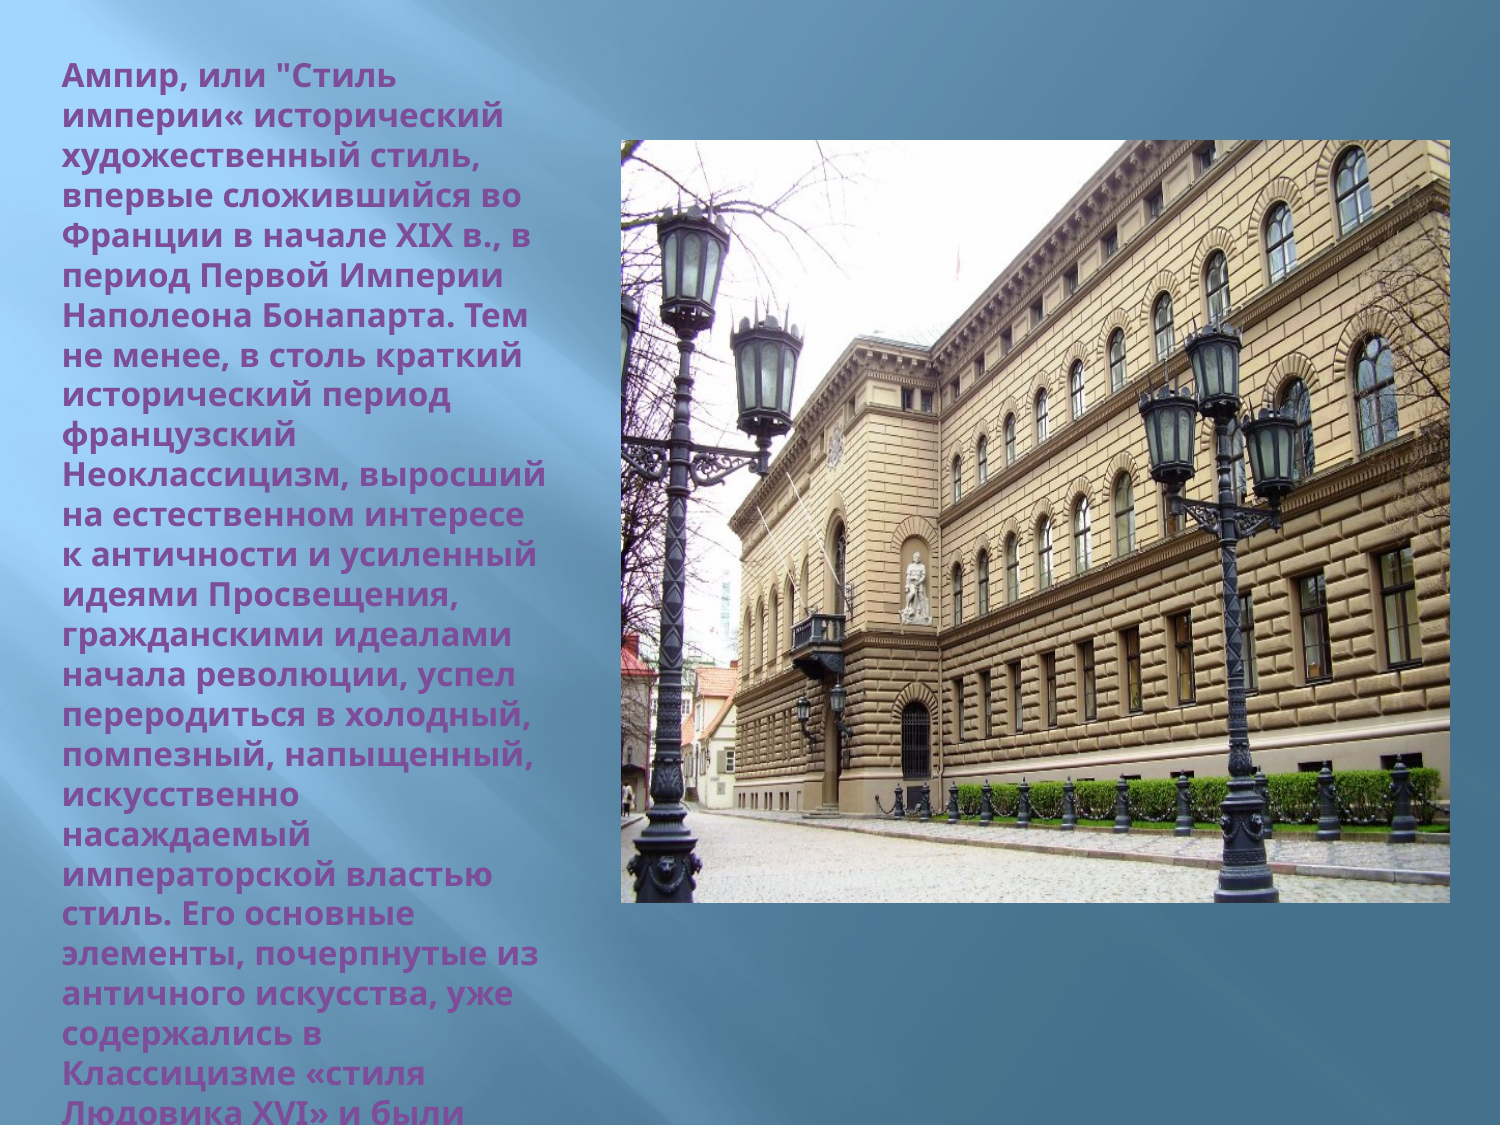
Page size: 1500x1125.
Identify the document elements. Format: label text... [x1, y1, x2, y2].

list Ампир, или "Стиль империи« исторический художественный стиль, впервые сложившийся во Франции в начале XIX в., в период Первой Империи Наполеона Бонапарта. Тем не менее, в столь краткий исторический период французский Неоклассицизм, выросший на естественном интересе к античности и усиленный идеями Просвещения, гражданскими идеалами начала революции, успел переродиться в холодный, помпезный, напыщенный, искусственно насаждаемый императорской властью стиль. Его основные элементы, почерпнутые из античного искусства, уже содержались в Классицизме «стиля Людовика XVI» и были кристаллизованы, в «стиле Директории». [46, 46, 569, 1005]
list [620, 140, 1450, 903]
